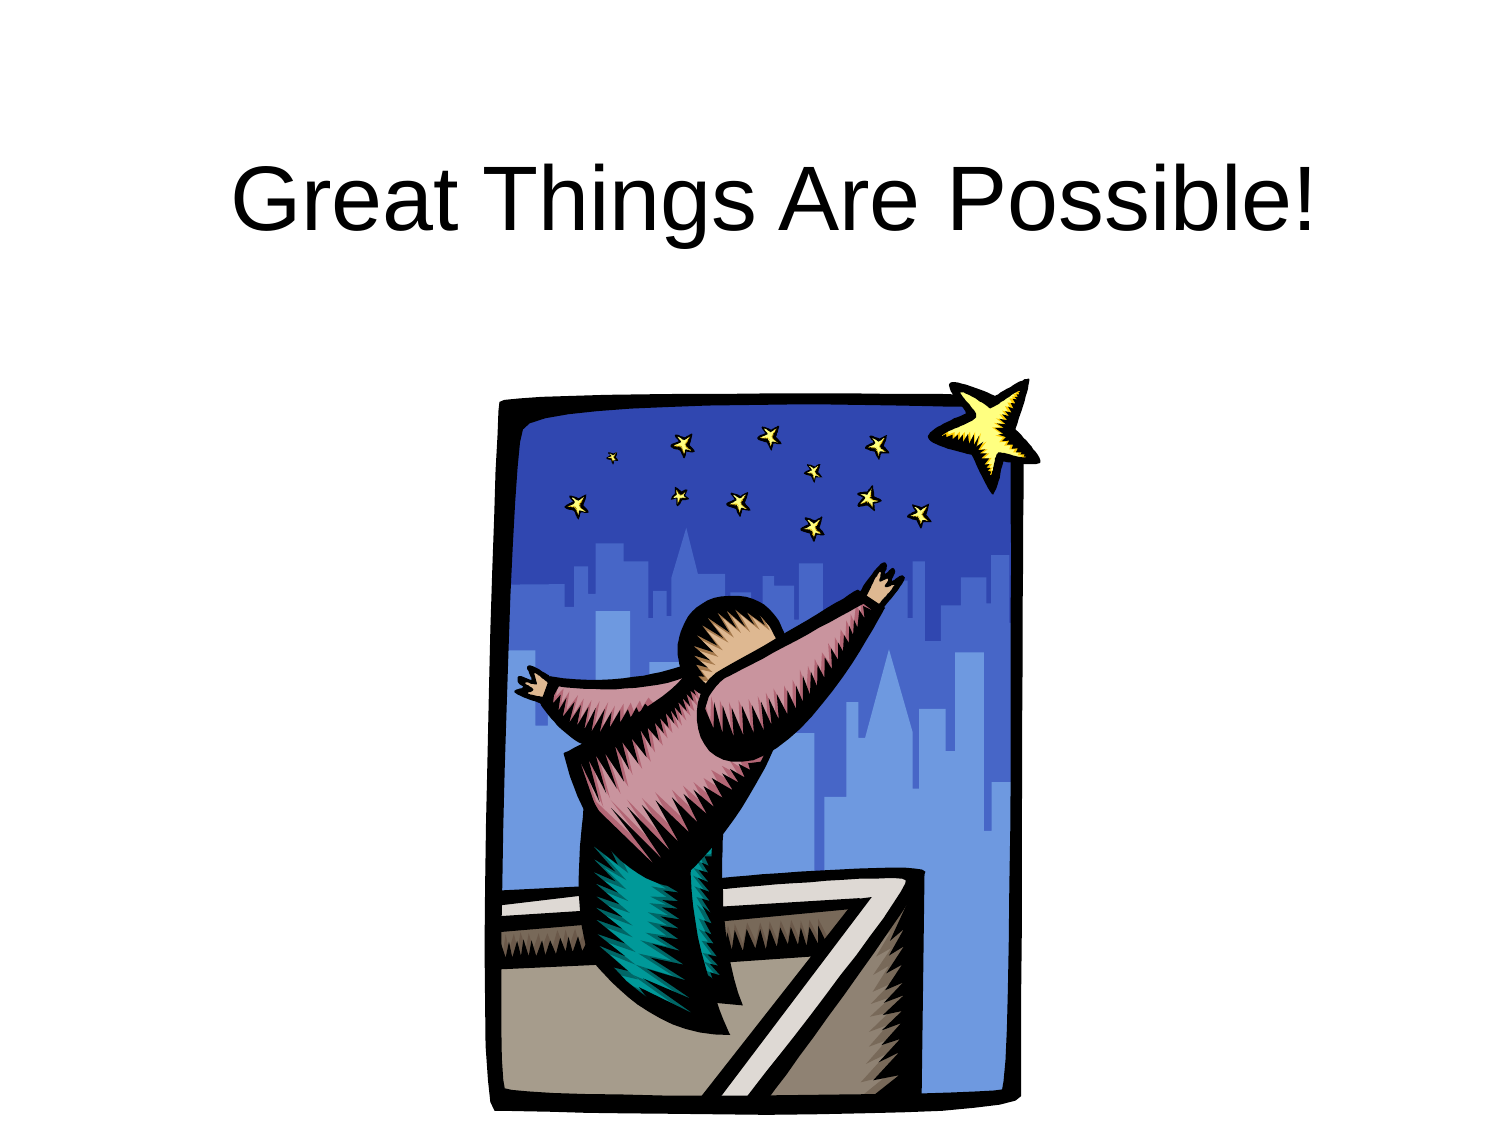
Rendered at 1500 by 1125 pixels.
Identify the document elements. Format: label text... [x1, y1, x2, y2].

picture [474, 374, 1051, 1125]
title Great Things Are Possible! [125, 99, 1425, 288]
